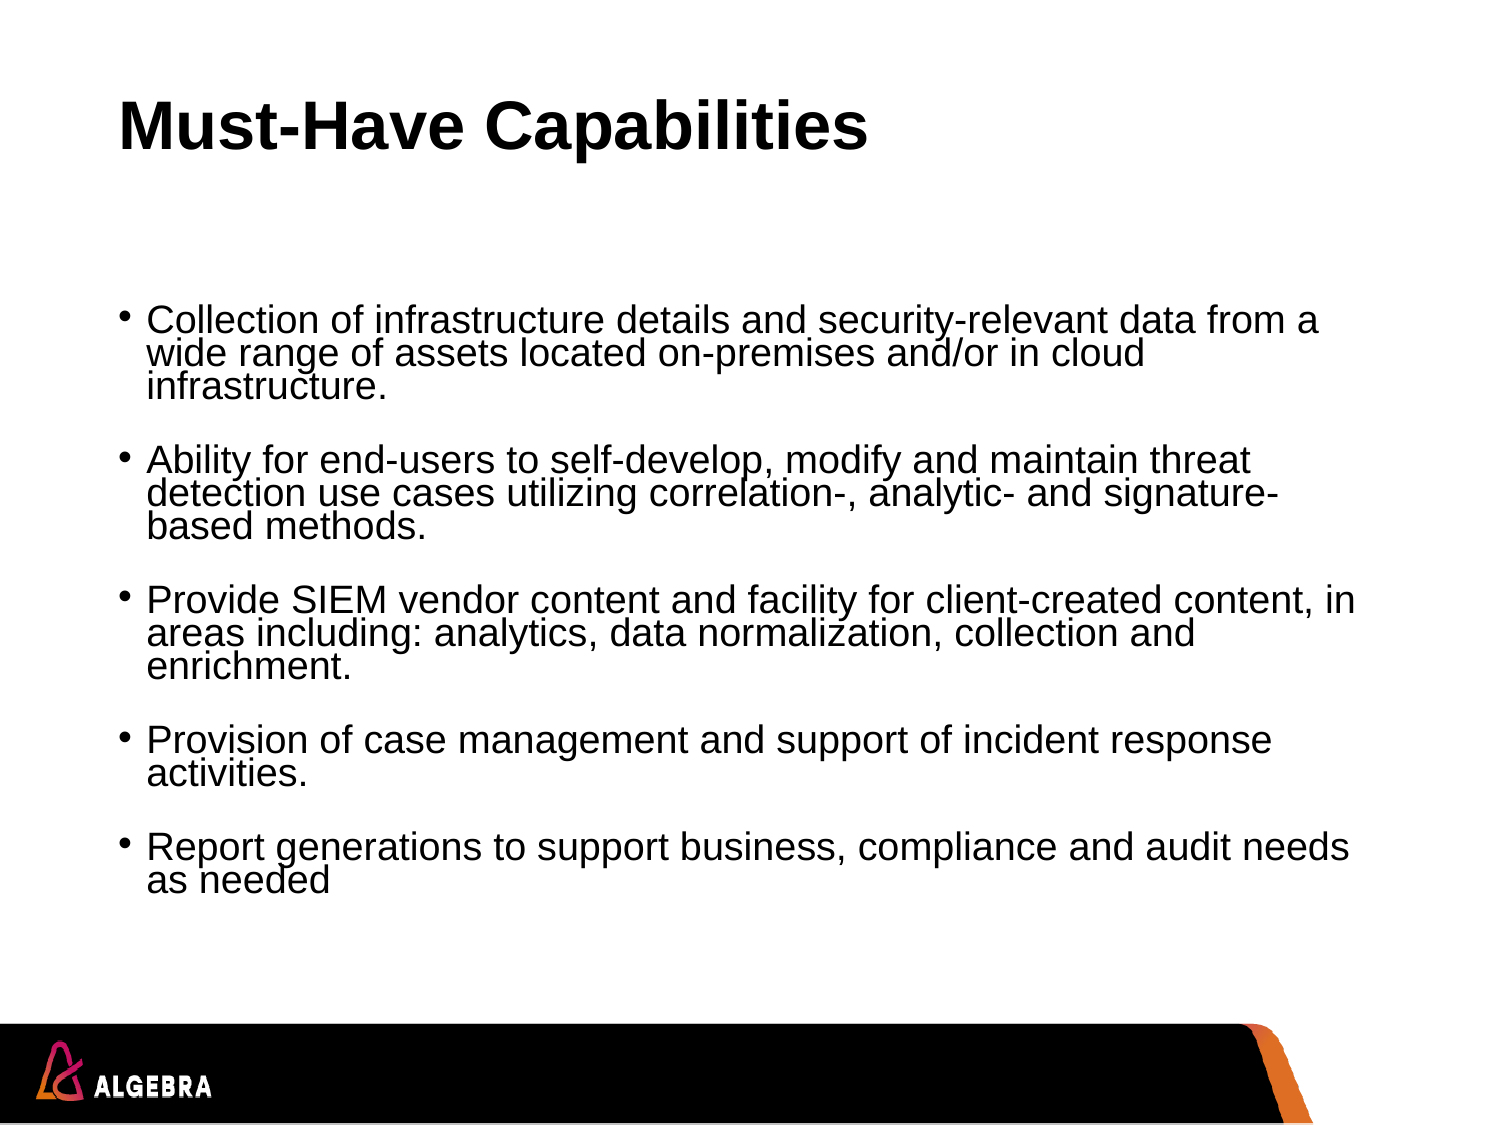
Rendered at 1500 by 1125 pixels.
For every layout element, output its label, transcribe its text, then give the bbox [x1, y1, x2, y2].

title Must-Have Capabilities [103, 59, 1397, 278]
picture [0, 1023, 1468, 1125]
list Collection of infrastructure details and security-relevant data from a wide range of assets located on-premises and/or in cloud infrastructure. Ability for end-users to self-develop, modify and maintain threat detection use cases utilizing correlation-, analytic- and signature-based methods. Provide SIEM vendor content and facility for client-created content, in areas including: analytics, data normalization, collection and enrichment. Provision of case management and support of incident response activities. Report generations to support business, compliance and audit needs as needed [103, 299, 1397, 1014]
